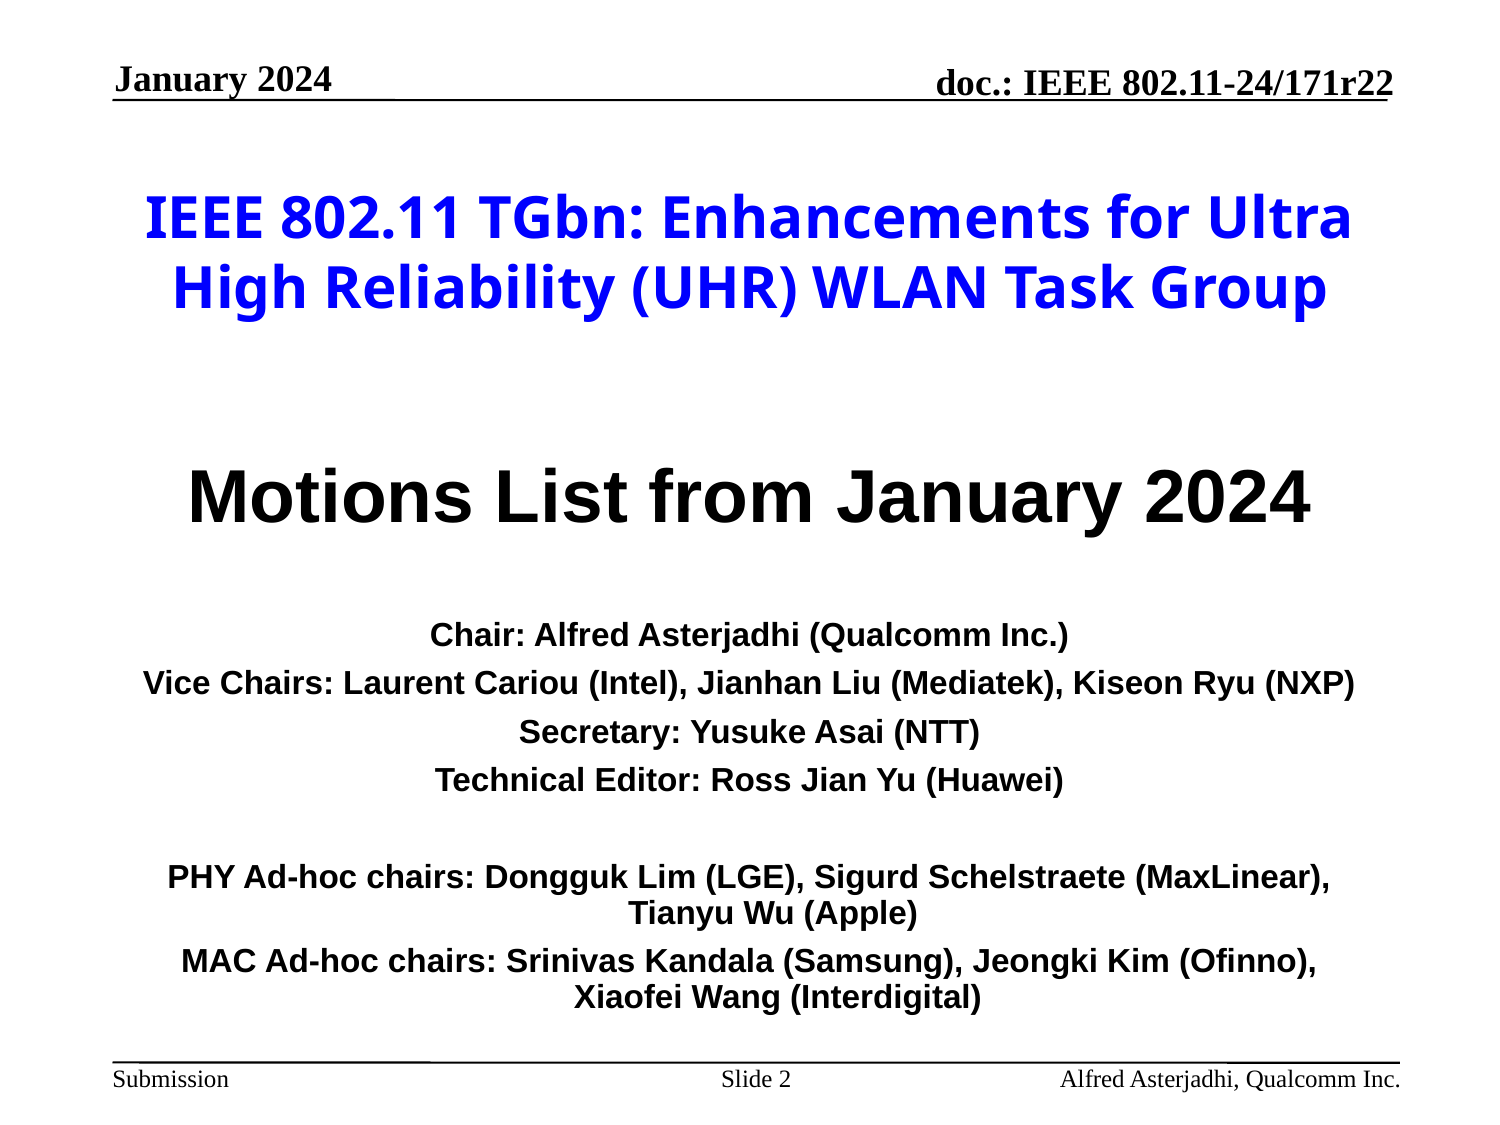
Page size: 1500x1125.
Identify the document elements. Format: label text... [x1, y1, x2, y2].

slide_number Slide 2 [712, 1061, 800, 1123]
list Motions List from January 2024 Chair: Alfred Asterjadhi (Qualcomm Inc.) Vice Chairs: Laurent Cariou (Intel), Jianhan Liu (Mediatek), Kiseon Ryu (NXP) Secretary: Yusuke Asai (NTT) Technical Editor: Ross Jian Yu (Huawei) PHY Ad-hoc chairs: Dongguk Lim (LGE), Sigurd Schelstraete (MaxLinear), Tianyu Wu (Apple) MAC Ad-hoc chairs: Srinivas Kandala (Samsung), Jeongki Kim (Ofinno), Xiaofei Wang (Interdigital) [112, 449, 1388, 1063]
title IEEE 802.11 TGbn: Enhancements for Ultra High Reliability (UHR) WLAN Task Group [112, 112, 1388, 388]
footer Alfred Asterjadhi, Qualcomm Inc. [878, 1061, 1402, 1093]
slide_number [114, 54, 493, 100]
